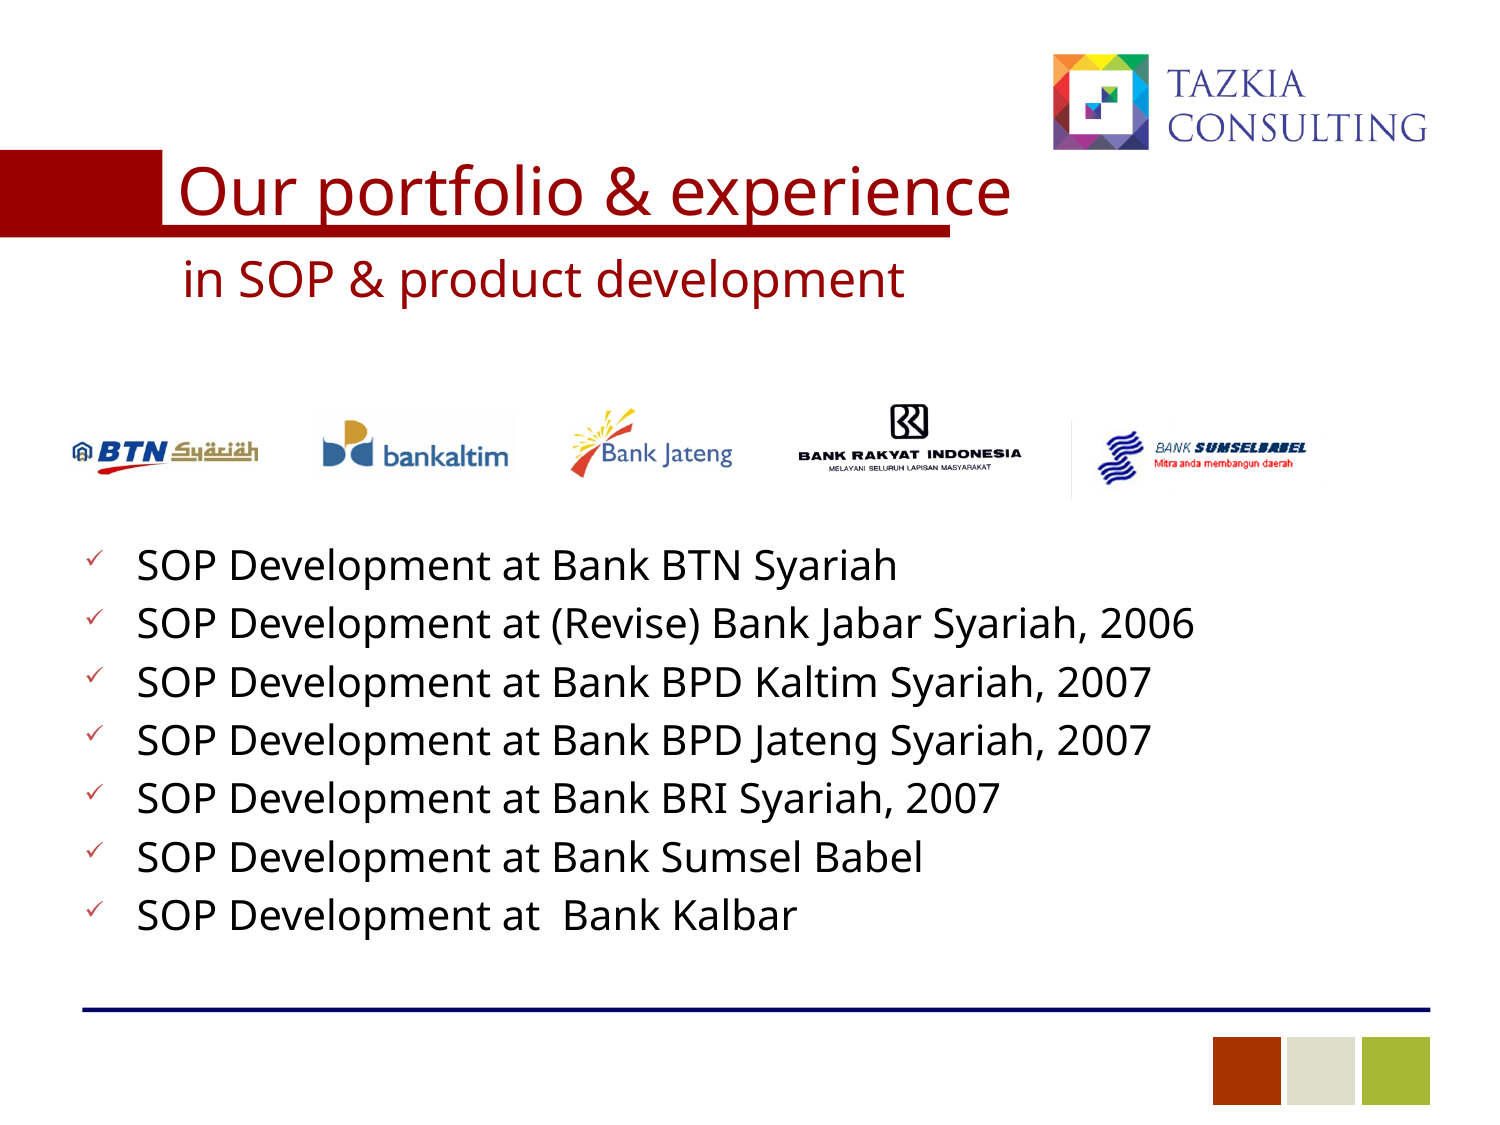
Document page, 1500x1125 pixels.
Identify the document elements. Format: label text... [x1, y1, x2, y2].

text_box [69, 399, 1326, 501]
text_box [0, 141, 1188, 317]
text_box SOP Development at Bank BTN Syariah SOP Development at (Revise) Bank Jabar Syariah, 2006 SOP Development at Bank BPD Kaltim Syariah, 2007 SOP Development at Bank BPD Jateng Syariah, 2007 SOP Development at Bank BRI Syariah, 2007 SOP Development at Bank Sumsel Babel SOP Development at Bank Kalbar [69, 548, 1325, 947]
picture [1053, 54, 1427, 150]
